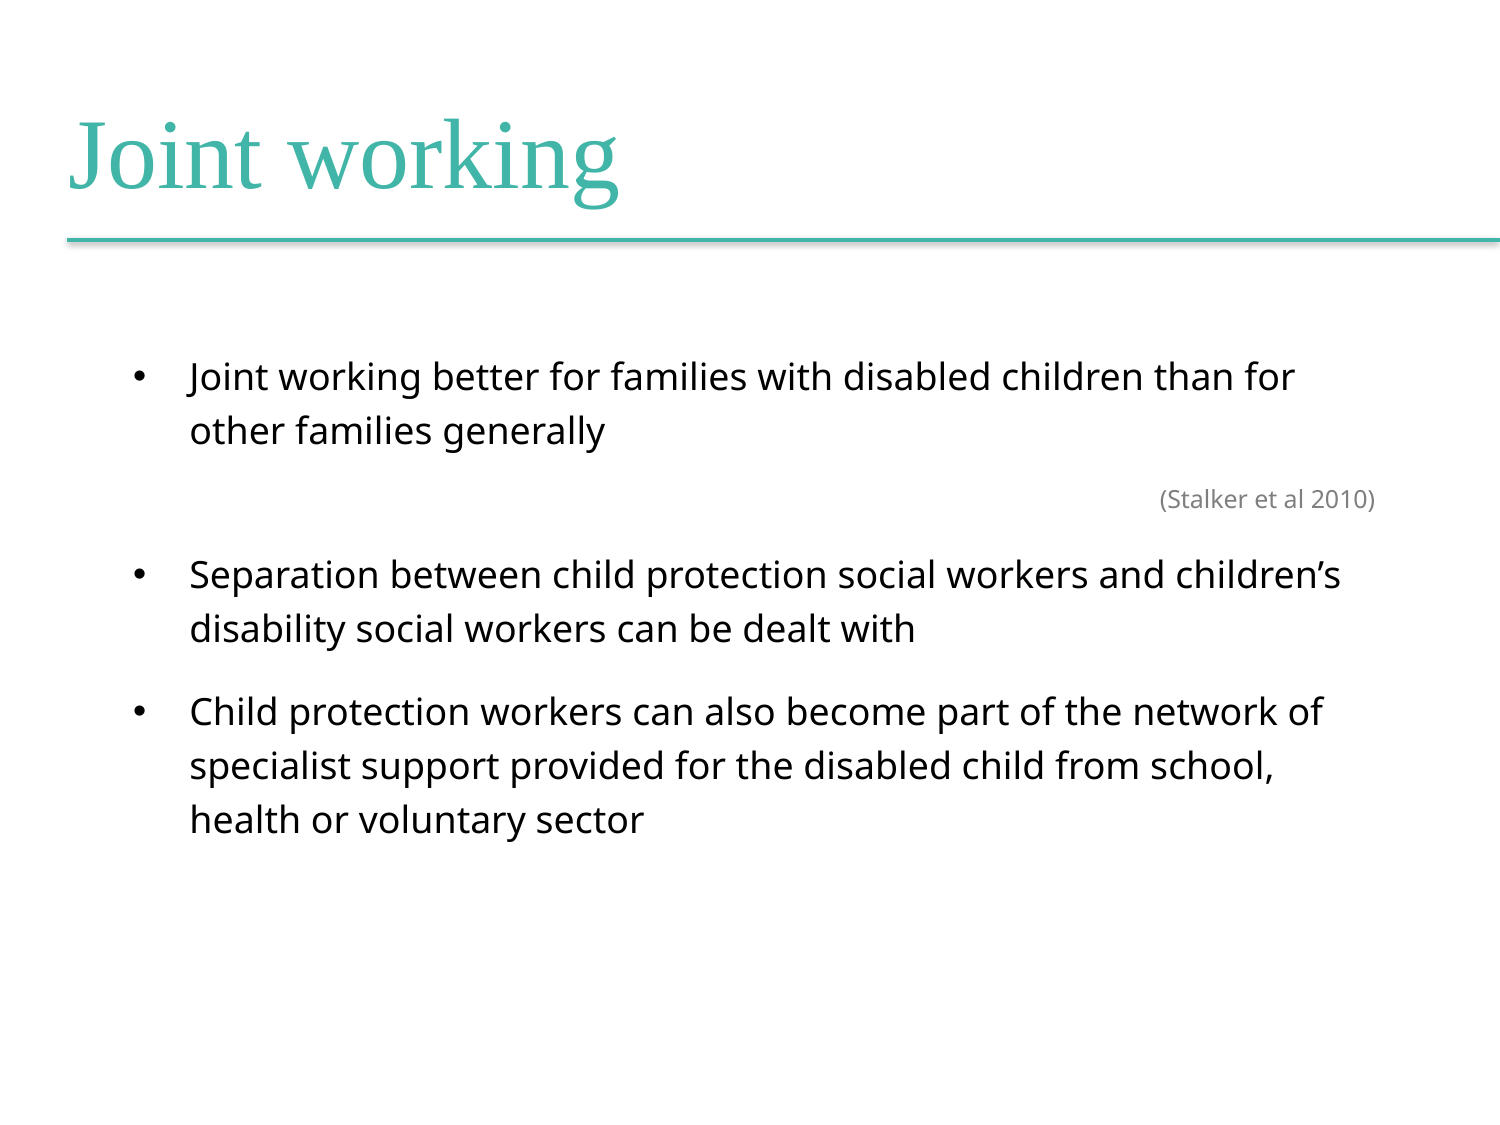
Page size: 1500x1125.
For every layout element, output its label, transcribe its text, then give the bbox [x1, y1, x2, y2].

text_box Joint working [53, 15, 1448, 304]
list Joint working better for families with disabled children than for other families generally (Stalker et al 2010) Separation between child protection social workers and children’s disability social workers can be dealt with Child protection workers can also become part of the network of specialist support provided for the disabled child from school, health or voluntary sector [118, 336, 1391, 1080]
